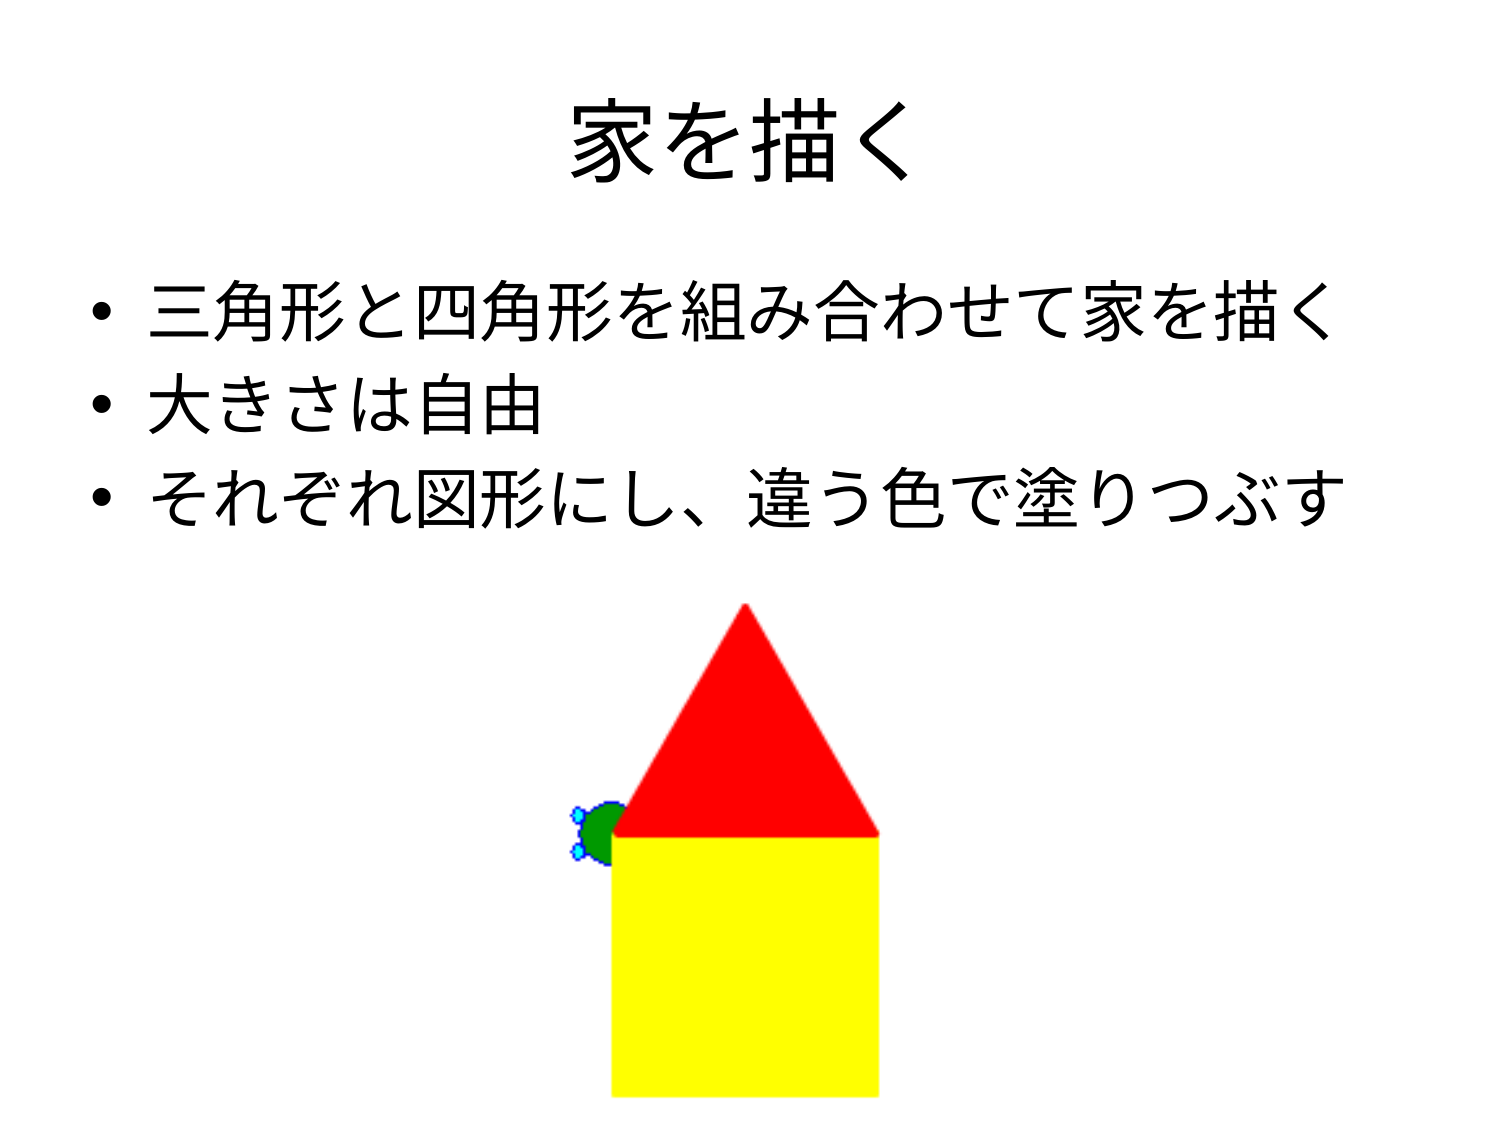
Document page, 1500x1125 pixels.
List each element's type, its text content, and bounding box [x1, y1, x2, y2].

title 家を描く [75, 45, 1425, 233]
picture [510, 576, 989, 1125]
list 三角形と四角形を組み合わせて家を描く 大きさは自由 それぞれ図形にし、違う色で塗りつぶす [75, 262, 1425, 1005]
